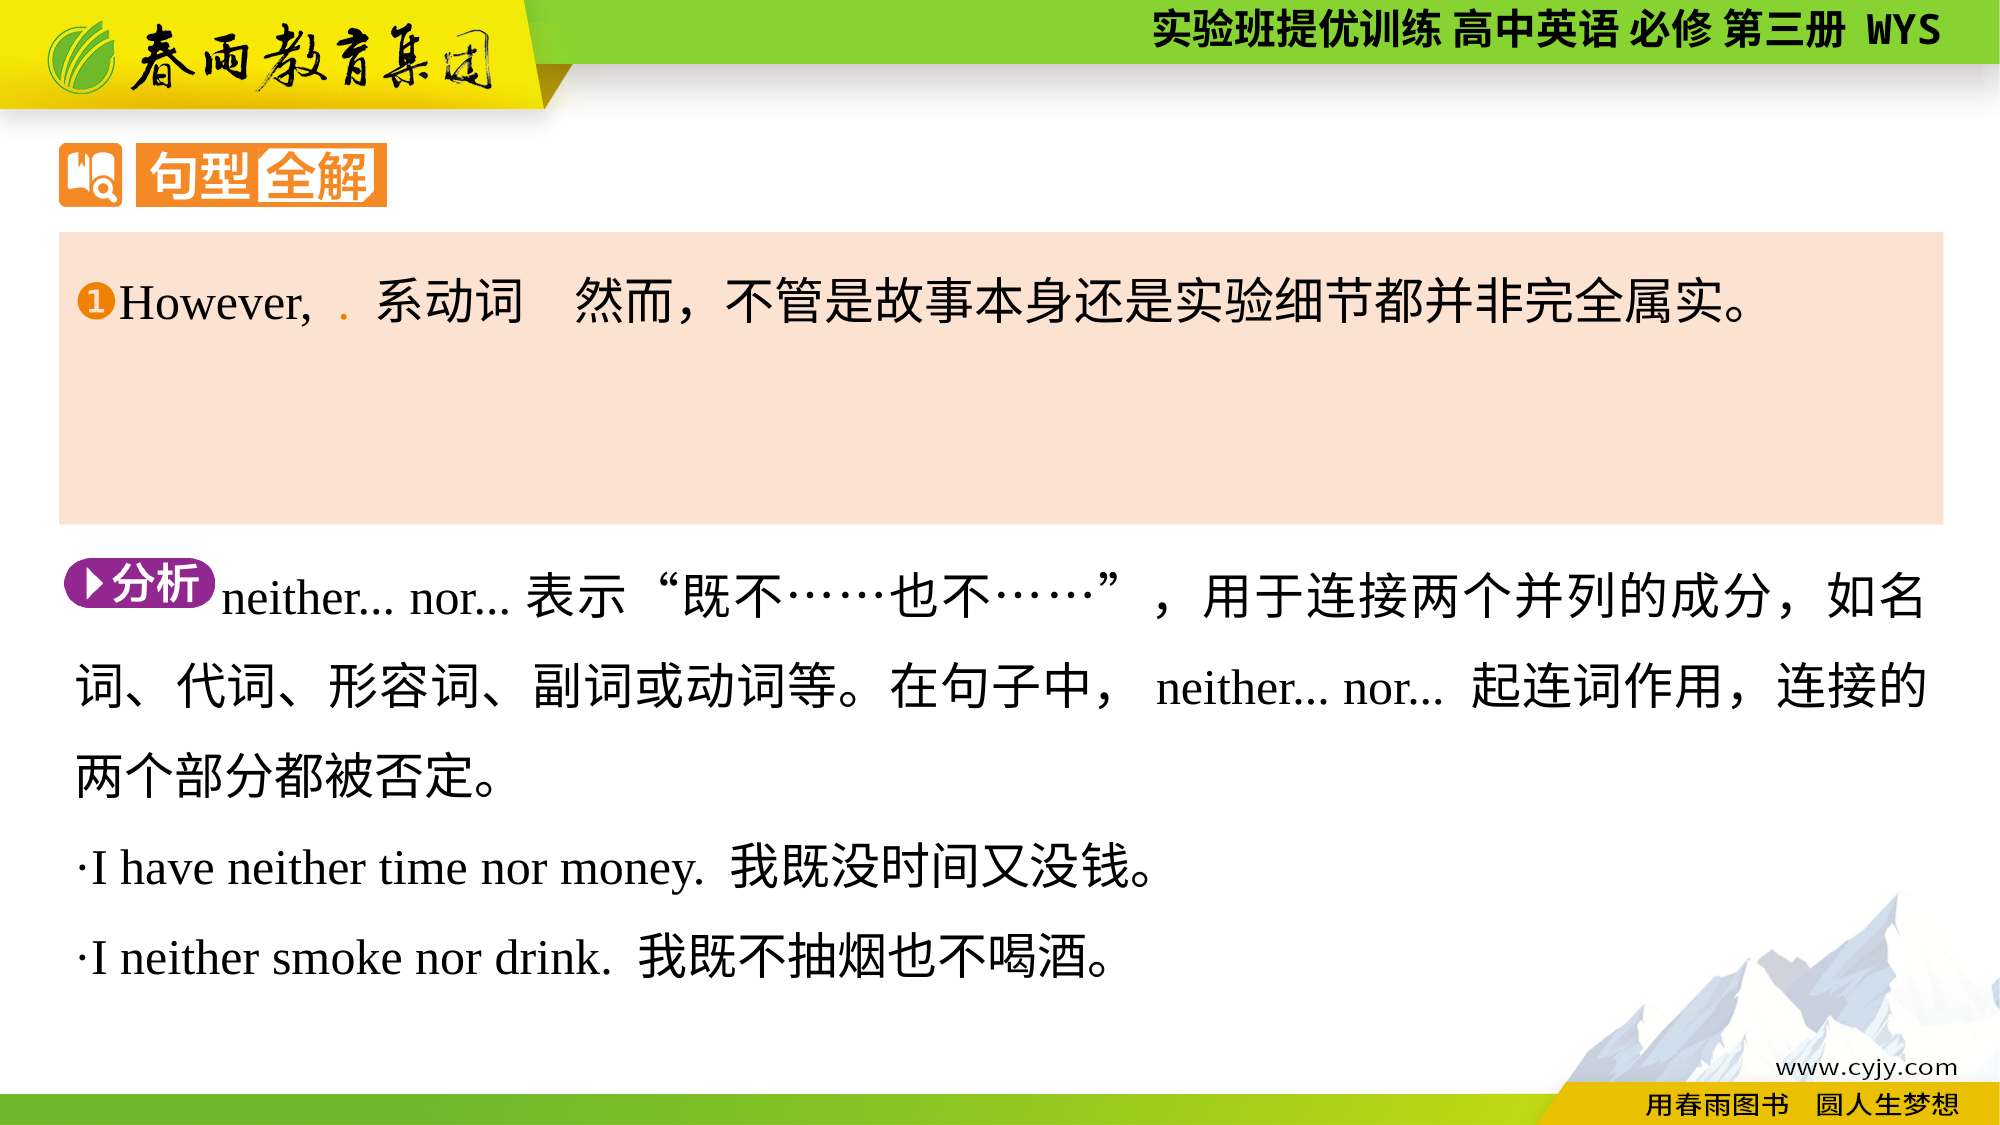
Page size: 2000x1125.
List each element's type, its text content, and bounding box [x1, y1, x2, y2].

picture [0, 0, 2000, 1125]
text_box neither... nor...表示“既不……也不……”，用于连接两个并列的成分，如名词、代词、形容词、副词或动词等。在句子中，neither... nor... 起连词作用，连接的两个部分都被否定。 ·I have neither time nor money. 我既没时间又没钱。 ·I neither smoke nor drink. 我既不抽烟也不喝酒。 [59, 527, 1944, 992]
